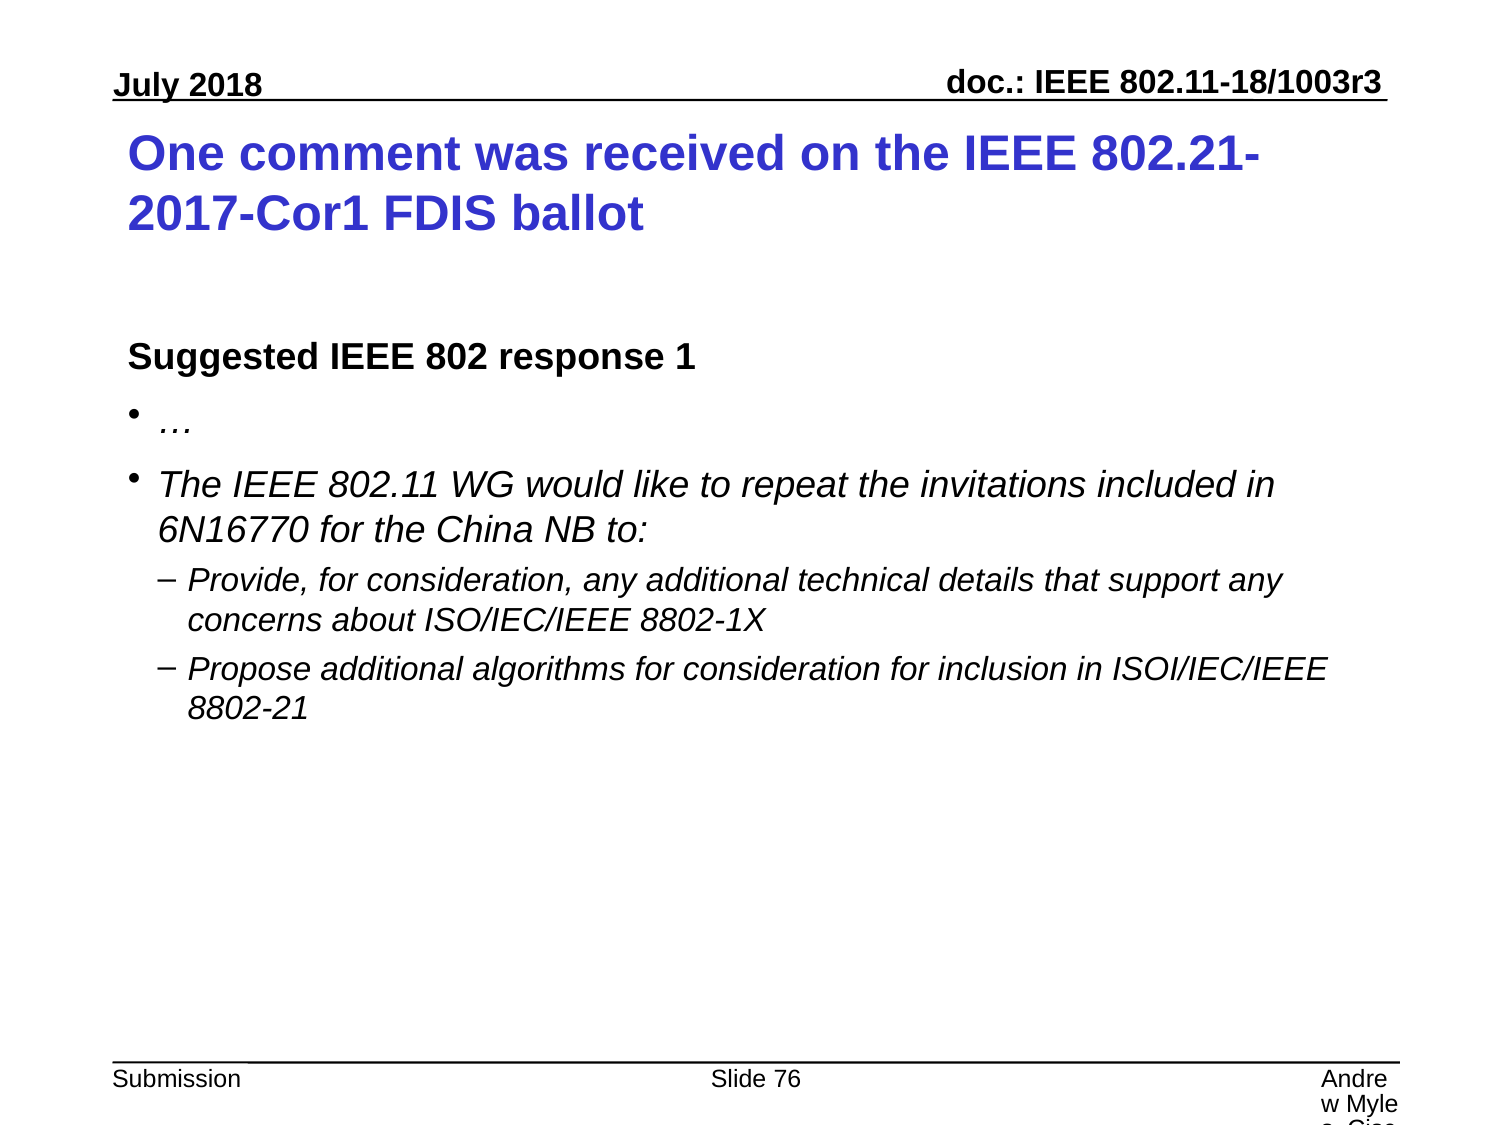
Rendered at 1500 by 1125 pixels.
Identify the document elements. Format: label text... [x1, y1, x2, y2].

list Suggested IEEE 802 response 1 … The IEEE 802.11 WG would like to repeat the invitations included in 6N16770 for the China NB to: Provide, for consideration, any additional technical details that support any concerns about ISO/IEC/IEEE 8802-1X Propose additional algorithms for consideration for inclusion in ISOI/IEC/IEEE 8802-21 [112, 324, 1388, 1000]
footer Andrew Myles, Cisco [1320, 1061, 1402, 1093]
slide_number Slide 76 [709, 1061, 803, 1093]
title One comment was received on the IEEE 802.21-2017-Cor1 FDIS ballot [112, 112, 1388, 288]
